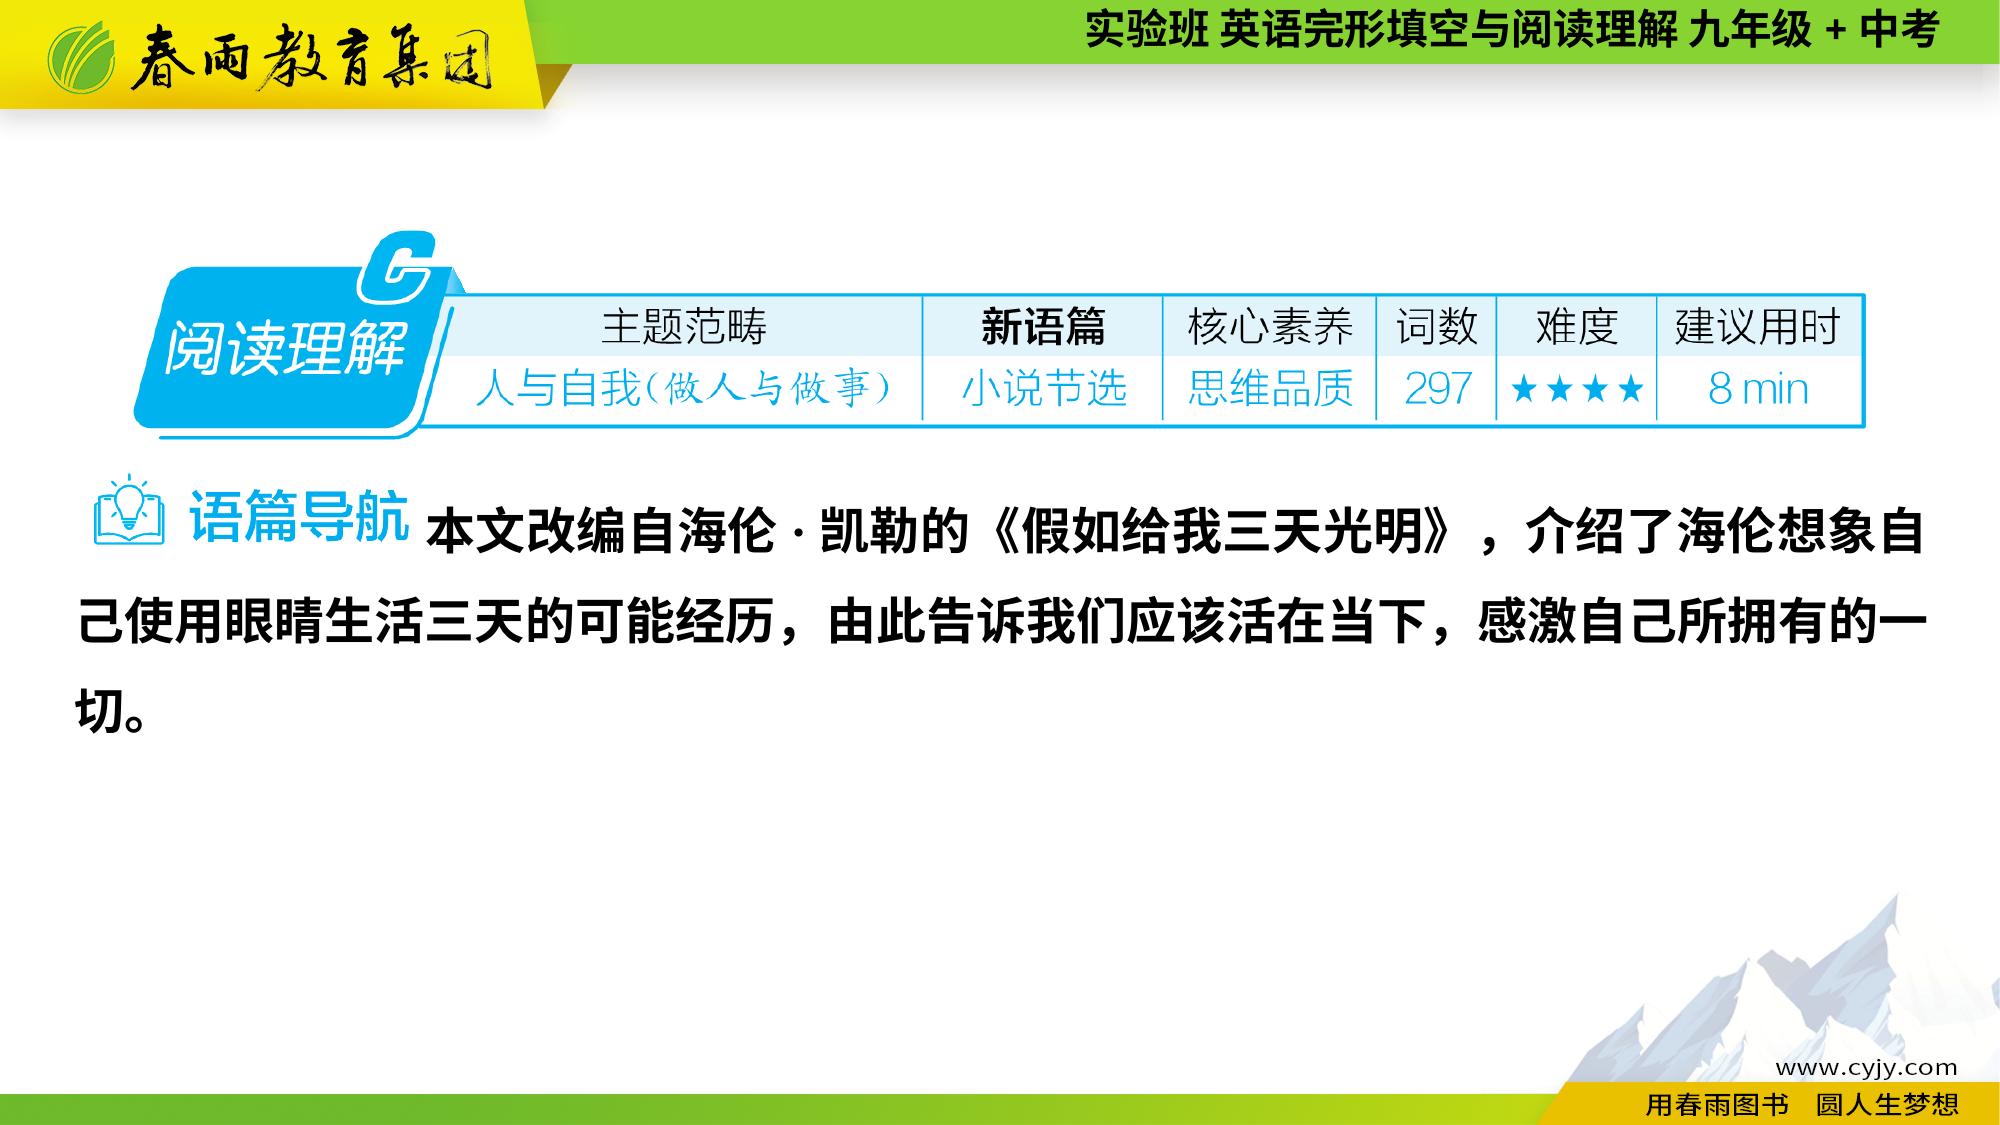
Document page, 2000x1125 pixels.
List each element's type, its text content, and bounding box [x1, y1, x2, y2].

list 本文改编自海伦·凯勒的《假如给我三天光明》，介绍了海伦想象自己使用眼睛生活三天的可能经历，由此告诉我们应该活在当下，感激自己所拥有的一切。 [59, 461, 1944, 750]
picture [0, 0, 2000, 1125]
